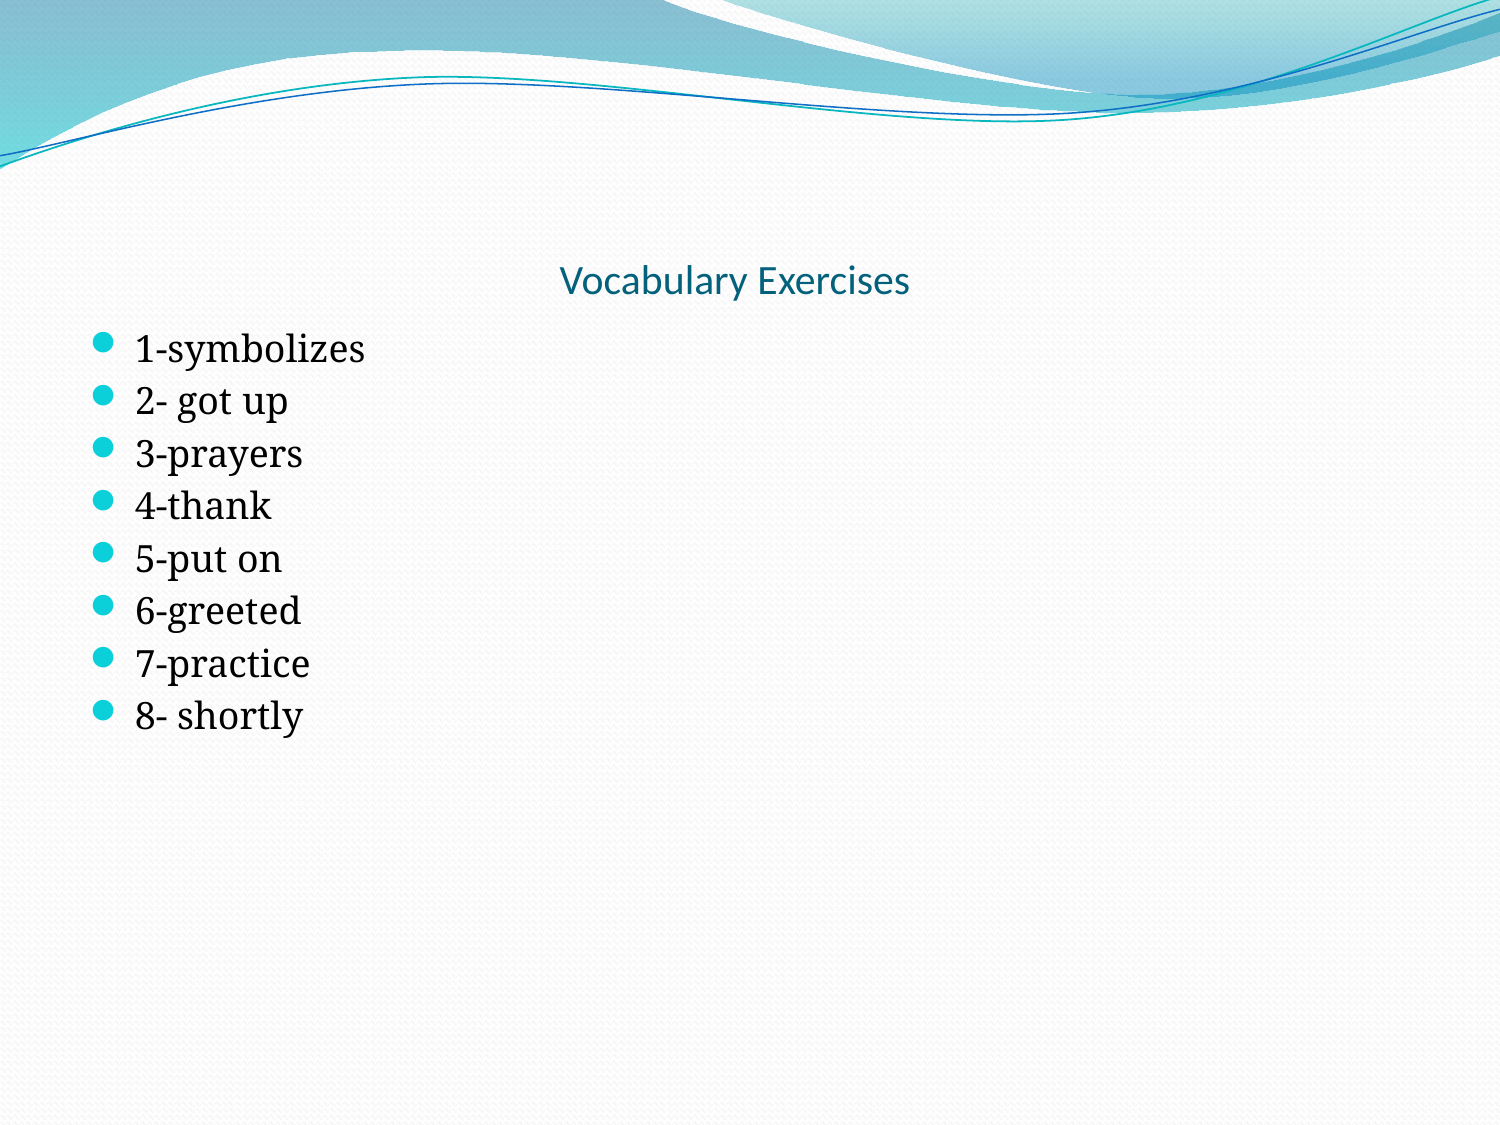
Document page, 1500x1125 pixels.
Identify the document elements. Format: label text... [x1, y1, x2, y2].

list 1-symbolizes 2- got up 3-prayers 4-thank 5-put on 6-greeted 7-practice 8- shortly [75, 317, 1425, 800]
title Vocabulary Exercises [75, 115, 1425, 303]
